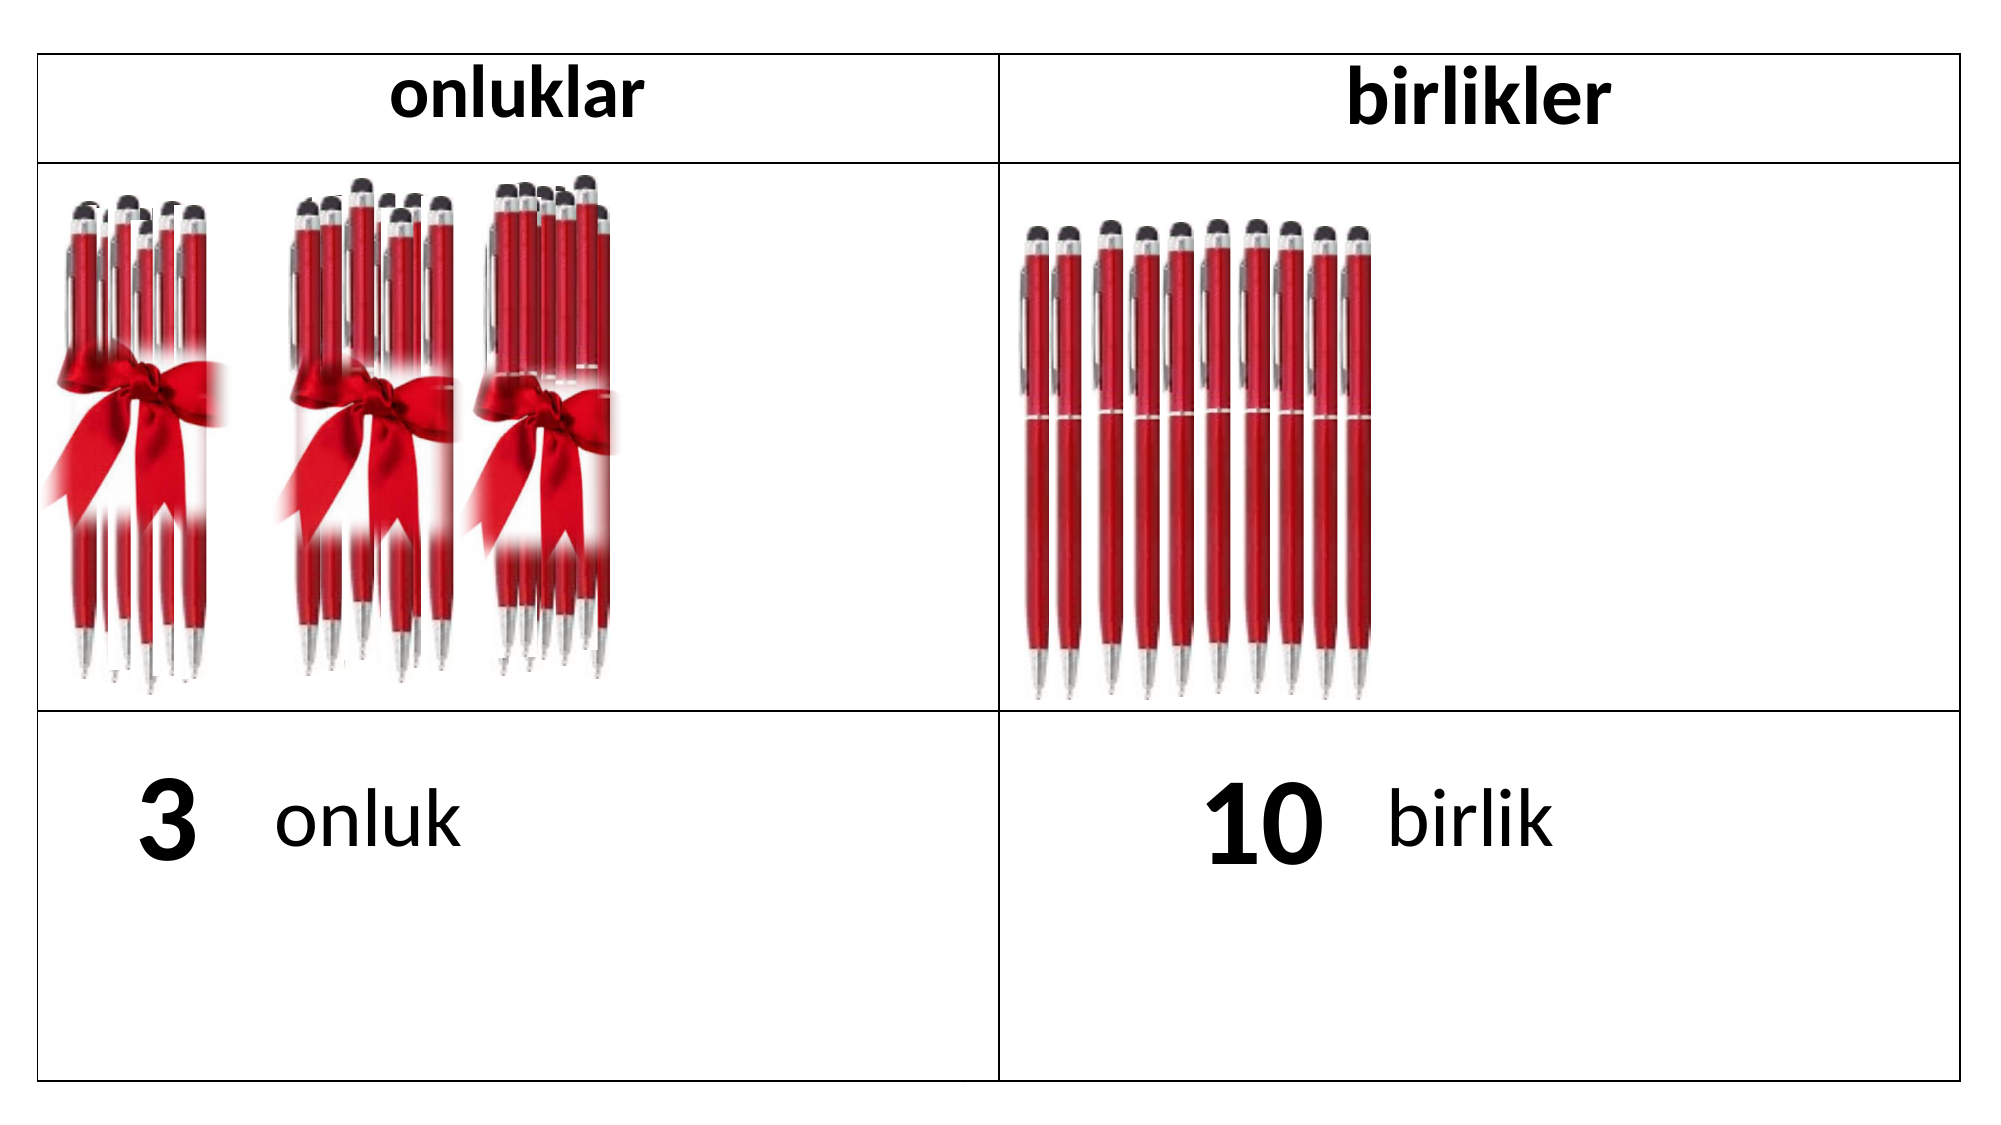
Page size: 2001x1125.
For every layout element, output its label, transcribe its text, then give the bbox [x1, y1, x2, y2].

picture [1018, 226, 1082, 701]
text_box birlik [1371, 755, 1569, 871]
table_header onluklar [38, 55, 998, 162]
picture [1237, 219, 1270, 694]
picture [37, 195, 234, 695]
picture [1161, 222, 1194, 697]
table_header birlikler [1000, 55, 1959, 162]
picture [1271, 221, 1304, 695]
text_box 3 [120, 727, 245, 893]
picture [270, 175, 625, 683]
text_box onluk [259, 755, 497, 871]
picture [1090, 220, 1124, 695]
picture [1127, 226, 1160, 701]
table_cell [38, 164, 998, 710]
picture [1305, 226, 1371, 701]
text_box 10 [1183, 732, 1371, 898]
table_cell [38, 712, 998, 1080]
footer Kazım KAT [662, 1042, 1338, 1103]
picture [1198, 219, 1231, 694]
table_cell [1000, 712, 1959, 1080]
table_cell [1000, 164, 1959, 710]
